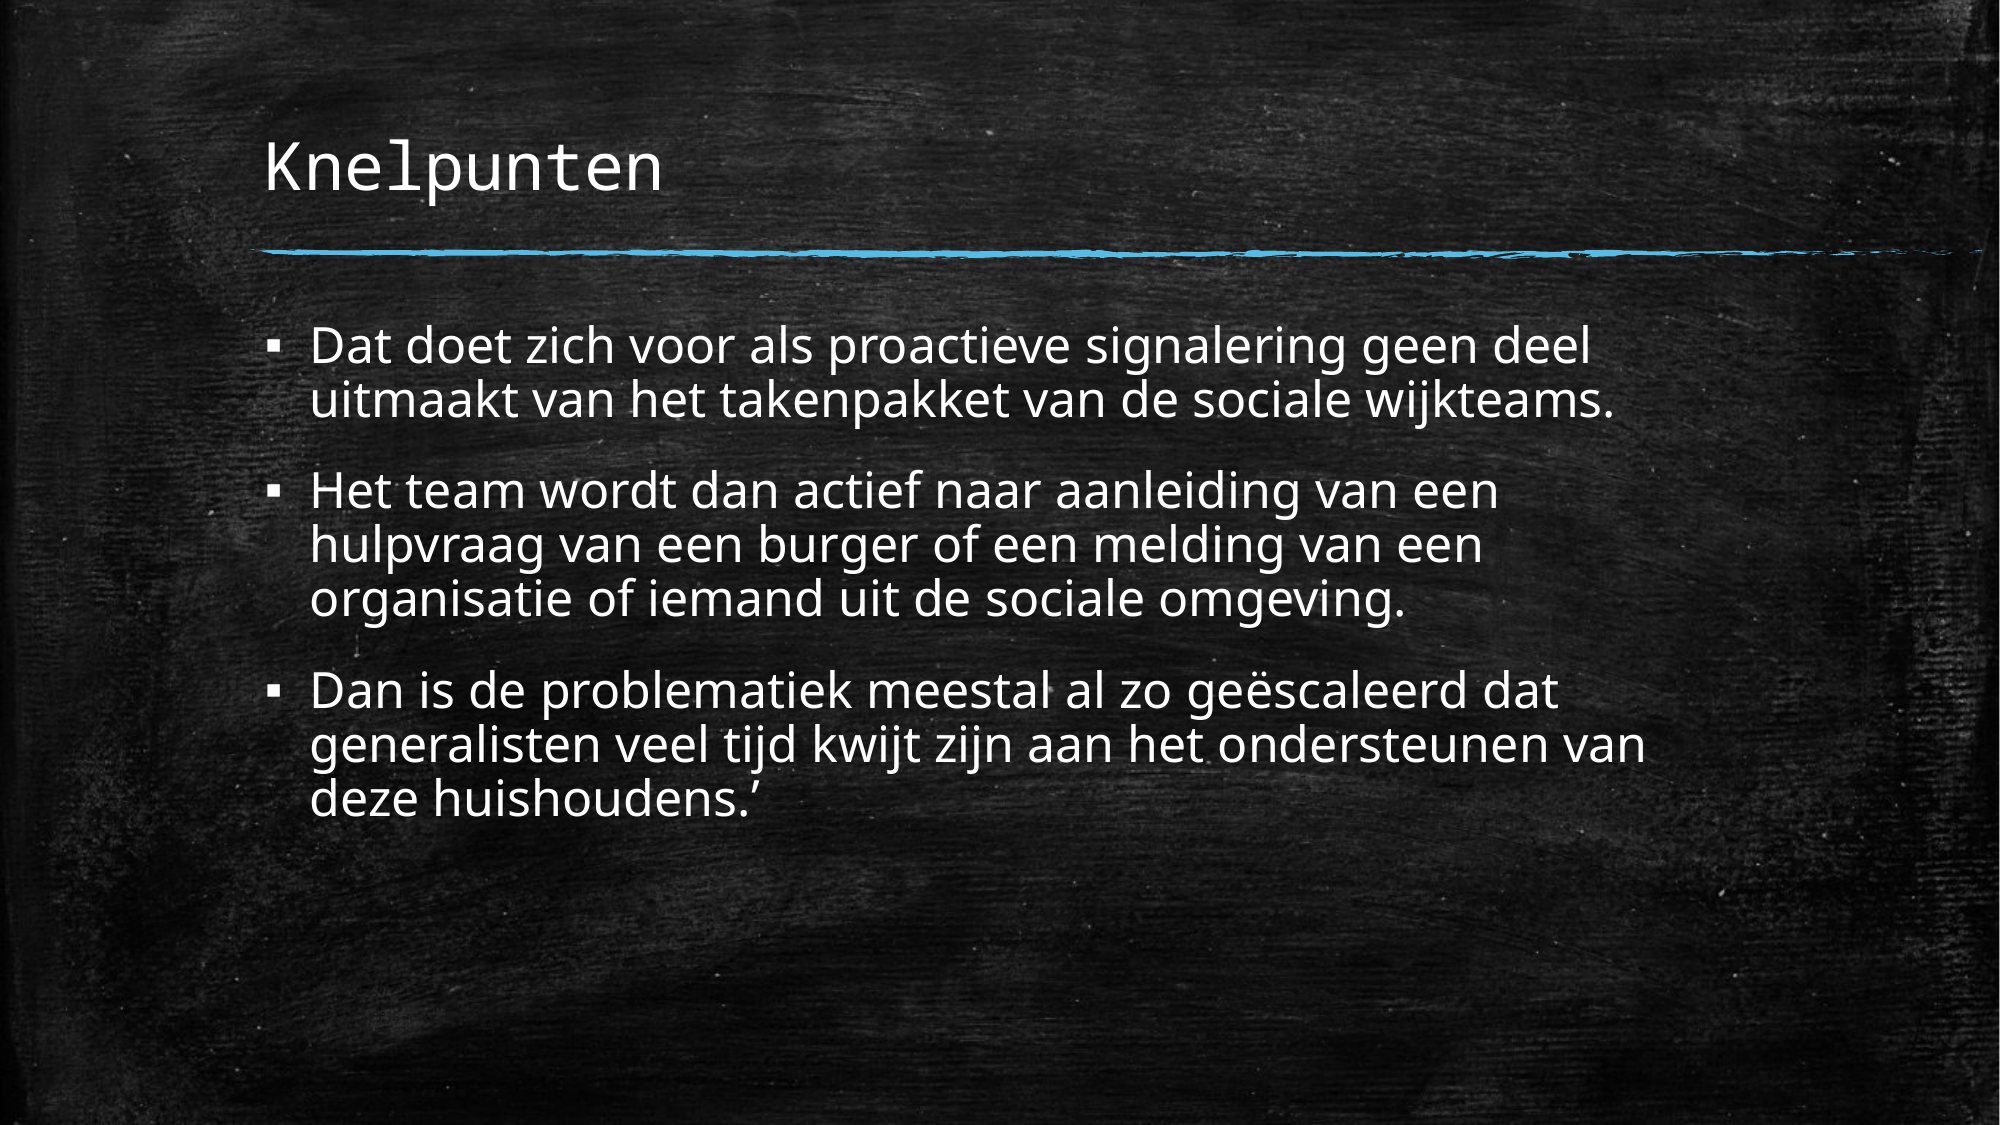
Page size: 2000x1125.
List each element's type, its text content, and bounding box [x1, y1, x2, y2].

list Dat doet zich voor als proactieve signalering geen deel uitmaakt van het takenpakket van de sociale wijkteams. Het team wordt dan actief naar aanleiding van een hulpvraag van een burger of een melding van een organisatie of iemand uit de sociale omgeving. Dan is de problematiek meestal al zo geëscaleerd dat generalisten veel tijd kwijt zijn aan het ondersteunen van deze huishoudens.’ [249, 312, 1750, 1013]
title Knelpunten [249, 45, 1750, 213]
